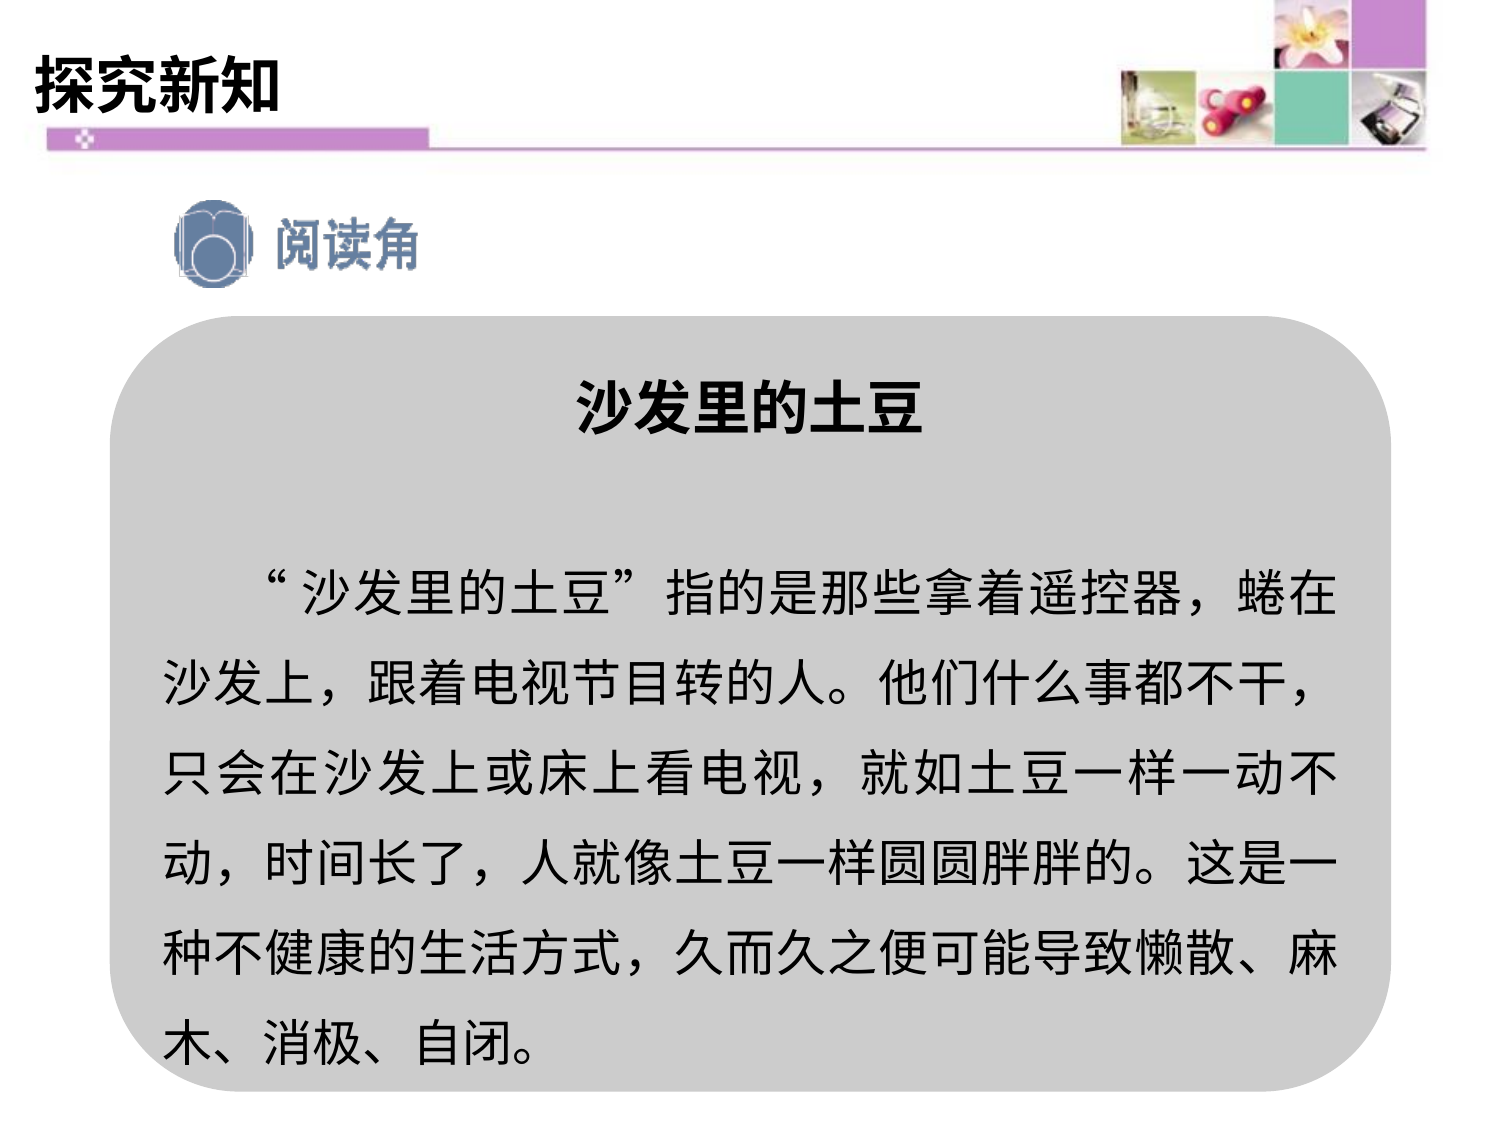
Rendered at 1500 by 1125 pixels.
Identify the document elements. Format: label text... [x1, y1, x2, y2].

text_box 沙发里的土豆 “沙发里的土豆”指的是那些拿着遥控器，蜷在沙发上，跟着电视节目转的人。他们什么事都不干，只会在沙发上或床上看电视，就如土豆一样一动不动，时间长了，人就像土豆一样圆圆胖胖的。这是一种不健康的生活方式，久而久之便可能导致懒散、麻木、消极、自闭。 [107, 313, 1394, 1094]
picture [0, 0, 1500, 1125]
title 探究新知 [18, 38, 1483, 119]
